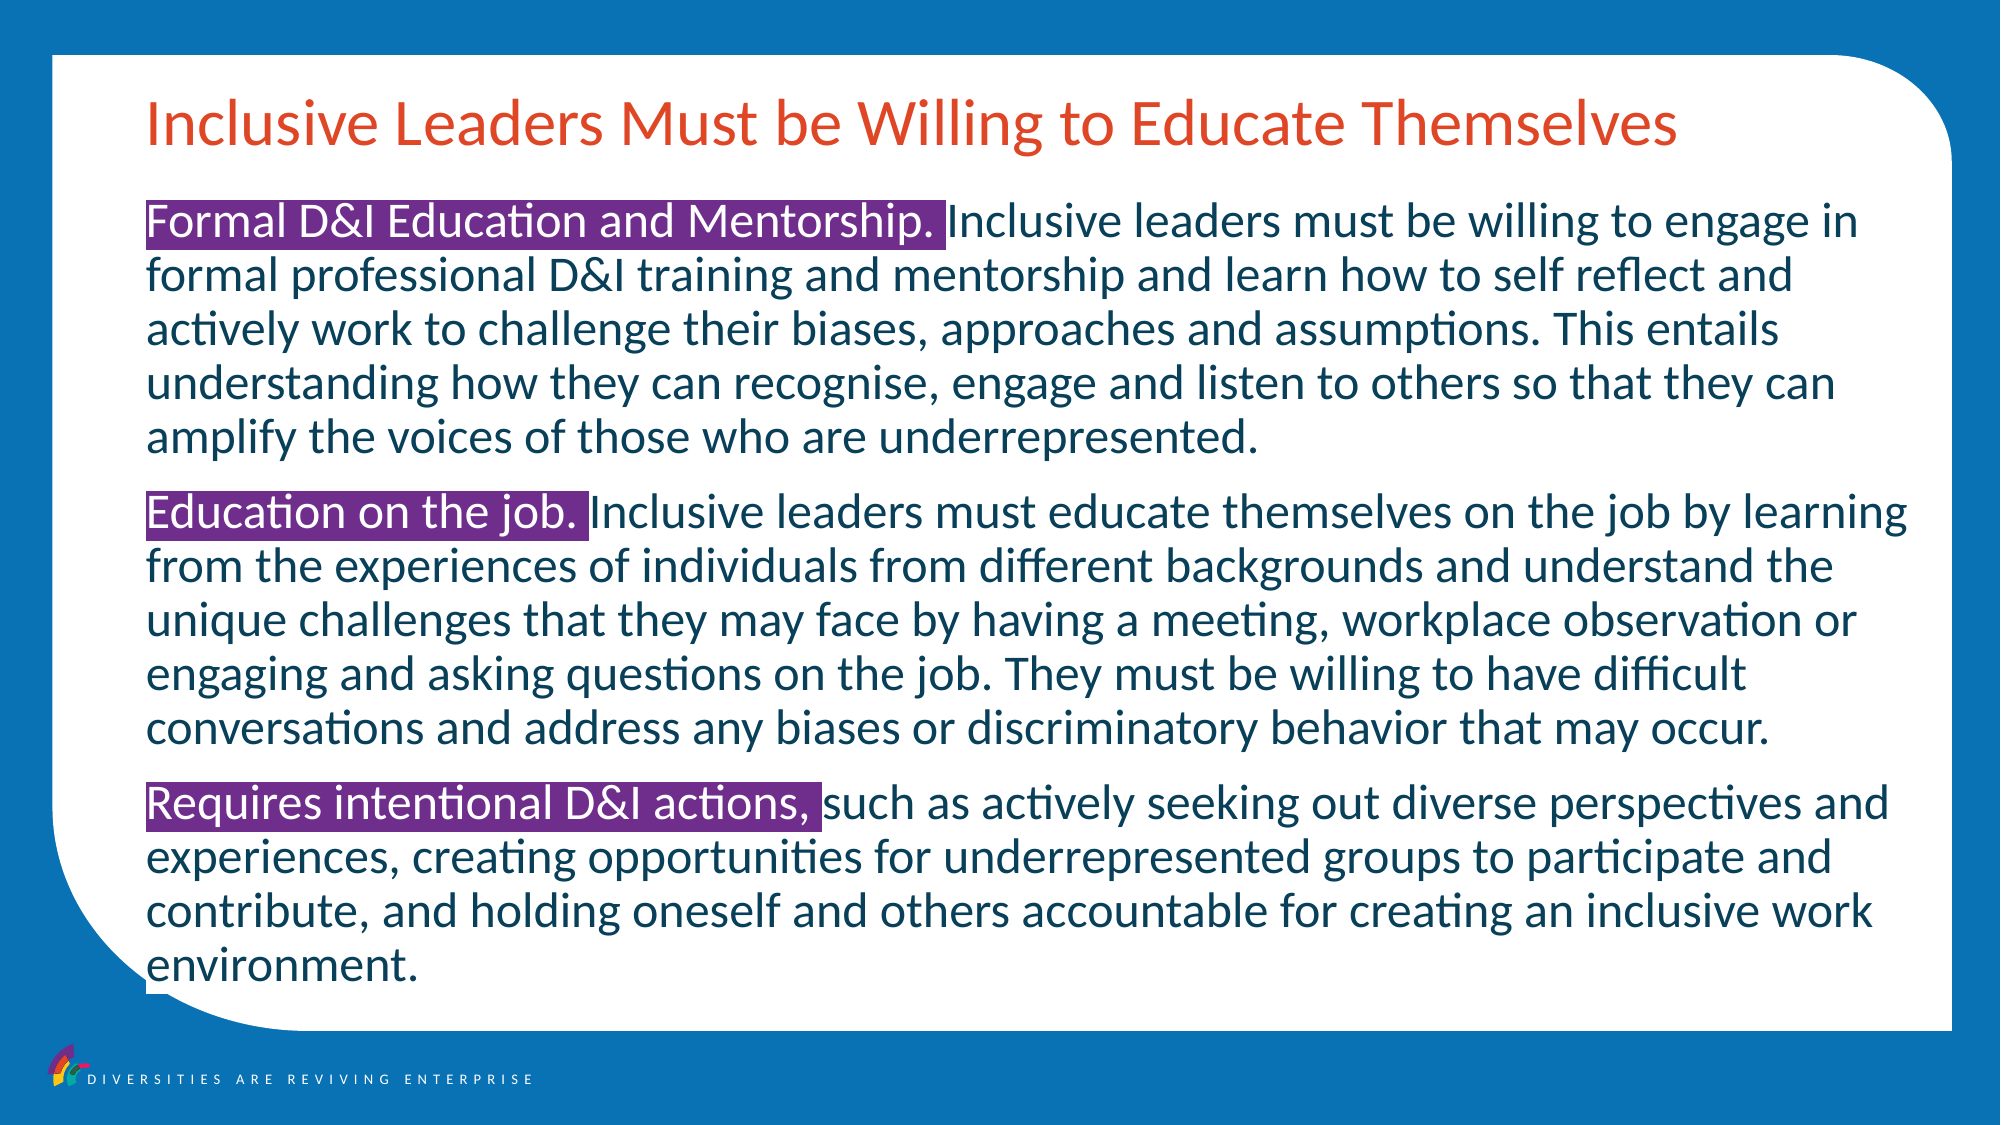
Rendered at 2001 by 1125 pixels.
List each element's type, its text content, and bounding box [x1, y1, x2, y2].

list Formal D&I Education and Mentorship. Inclusive leaders must be willing to engage in formal professional D&I training and mentorship and learn how to self reflect and actively work to challenge their biases, approaches and assumptions. This entails understanding how they can recognise, engage and listen to others so that they can amplify the voices of those who are underrepresented. Education on the job. Inclusive leaders must educate themselves on the job by learning from the experiences of individuals from different backgrounds and understand the unique challenges that they may face by having a meeting, workplace observation or engaging and asking questions on the job. They must be willing to have difficult conversations and address any biases or discriminatory behavior that may occur. Requires intentional D&I actions, such as actively seeking out diverse perspectives and experiences, creating opportunities for underrepresented groups to participate and contribute, and holding oneself and others accountable for creating an inclusive work environment. [130, 187, 1932, 819]
list Inclusive Leaders Must be Willing to Educate Themselves [130, 80, 1869, 213]
